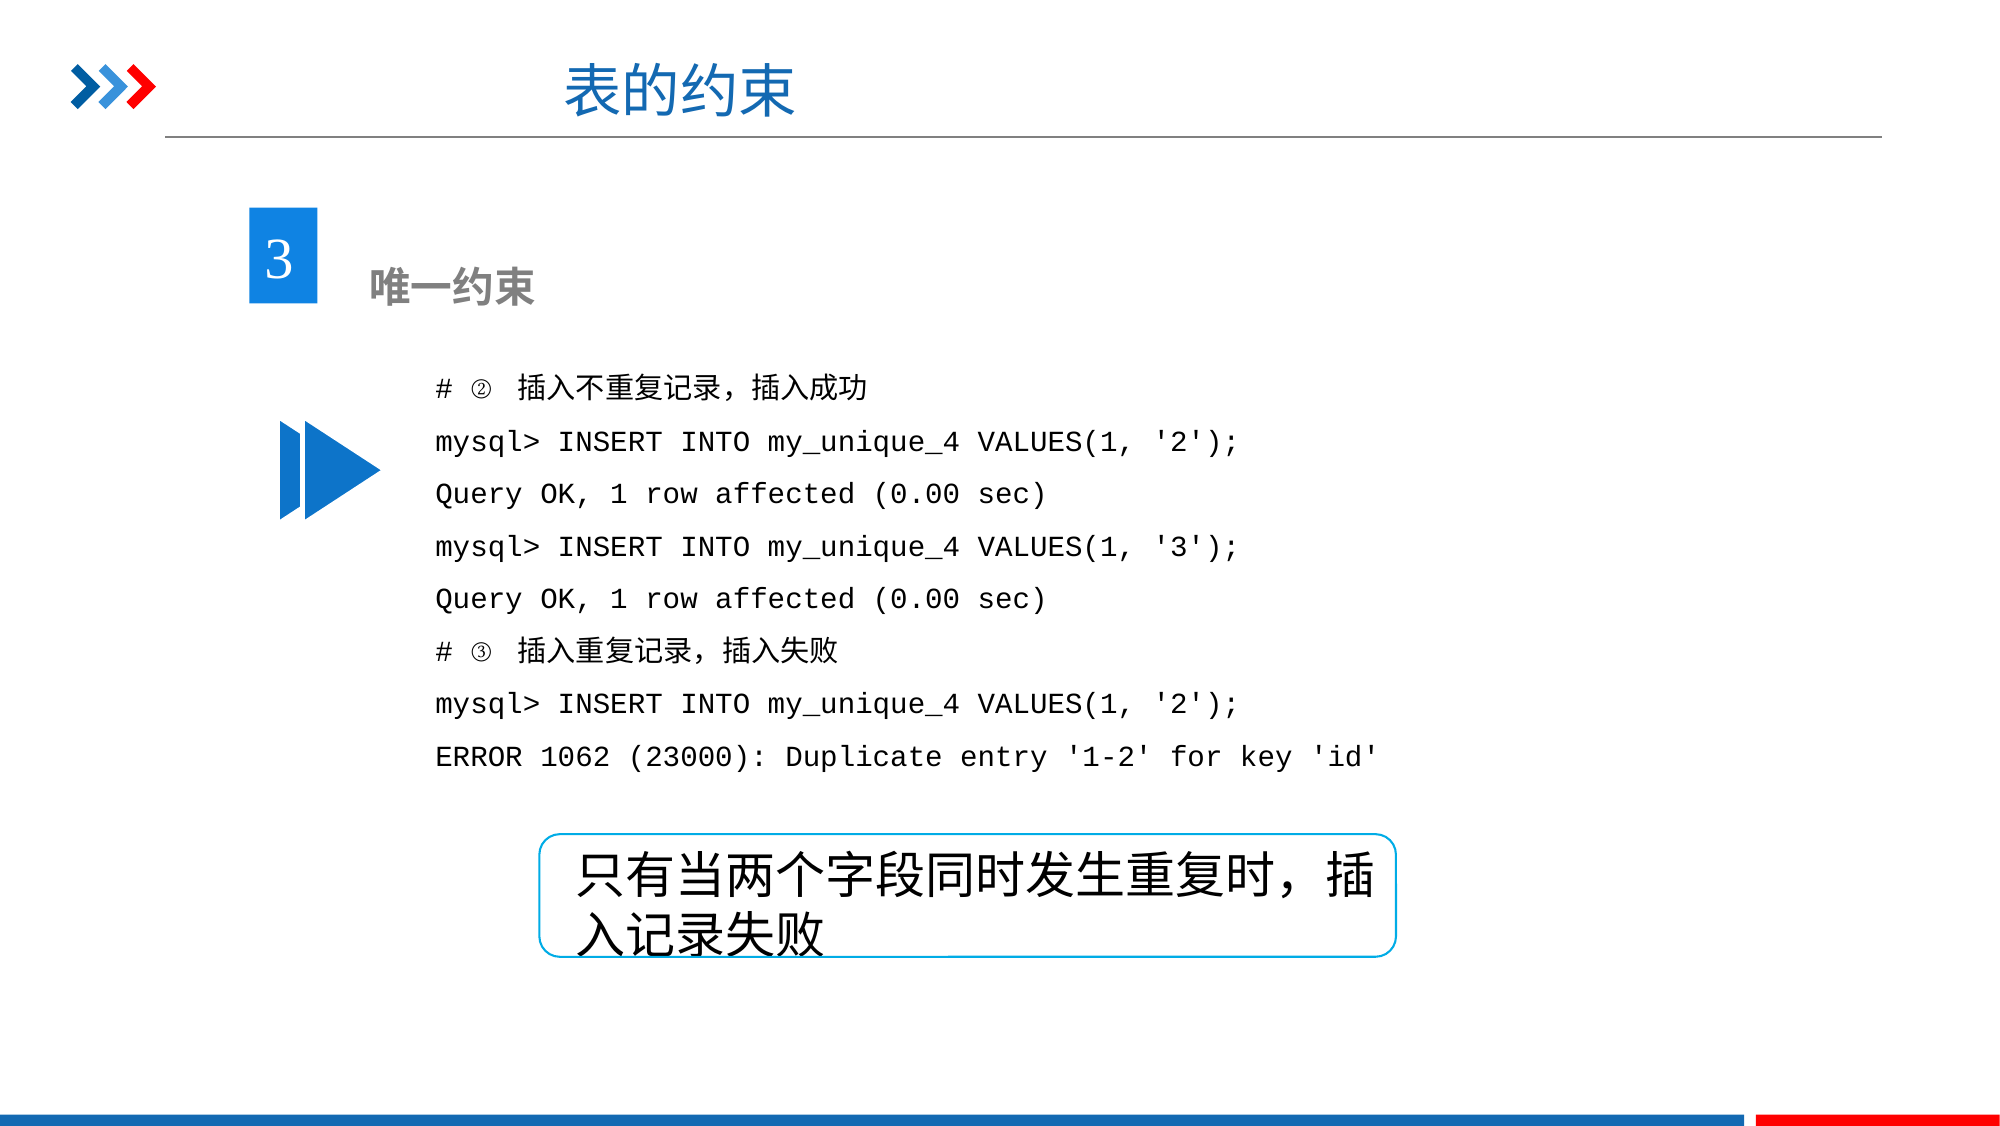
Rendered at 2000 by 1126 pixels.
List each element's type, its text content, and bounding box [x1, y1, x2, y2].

title 表的约束 [521, 25, 1296, 153]
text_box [277, 416, 386, 525]
text_box 只有当两个字段同时发生重复时，插入记录失败 [561, 835, 1398, 971]
text_box [539, 834, 1397, 957]
text_box 唯一约束 [319, 245, 1092, 320]
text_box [249, 207, 318, 304]
text_box # ② 插入不重复记录，插入成功 mysql> INSERT INTO my_unique_4 VALUES(1, '2'); Query OK, 1 row affected (0.00 sec) mysql> INSERT INTO my_unique_4 VALUES(1, '3'); Query OK, 1 row affected (0.00 sec) # ③ 插入重复记录，插入失败 mysql> INSERT INTO my_unique_4 VALUES(1, '2'); ERROR 1062 (23000): Duplicate entry '1-2' for key 'id' [383, 344, 1666, 780]
